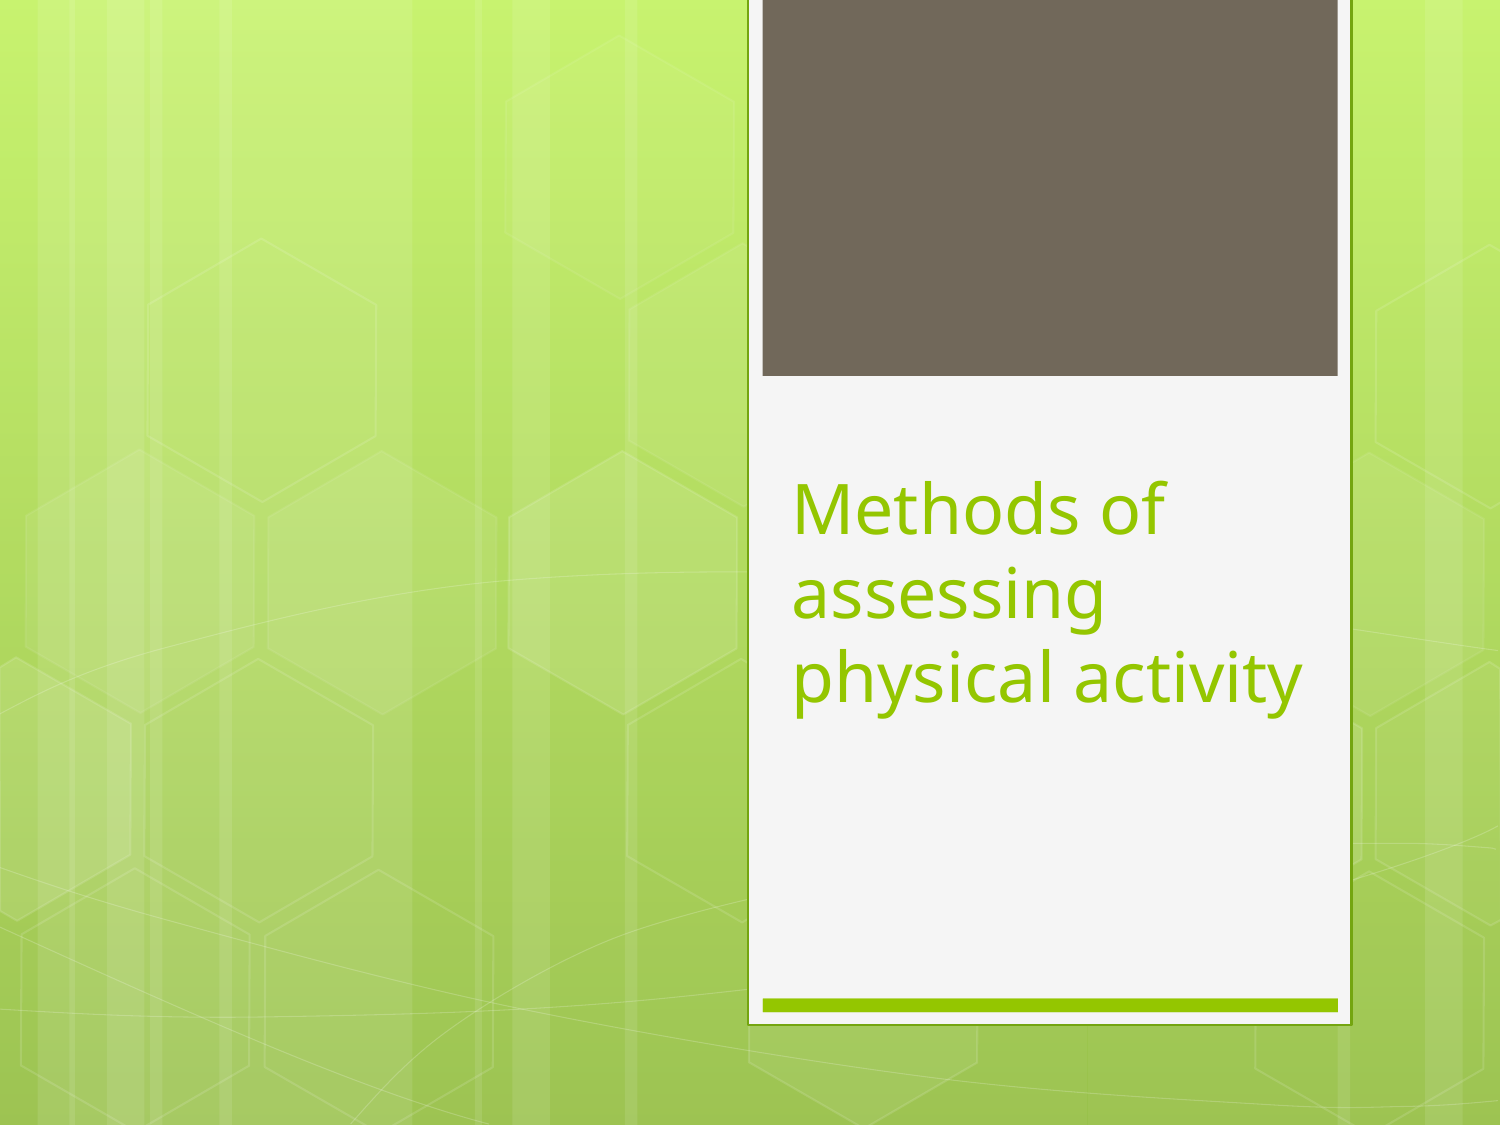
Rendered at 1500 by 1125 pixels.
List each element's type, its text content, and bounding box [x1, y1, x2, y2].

title Methods of assessing physical activity [776, 444, 1320, 724]
